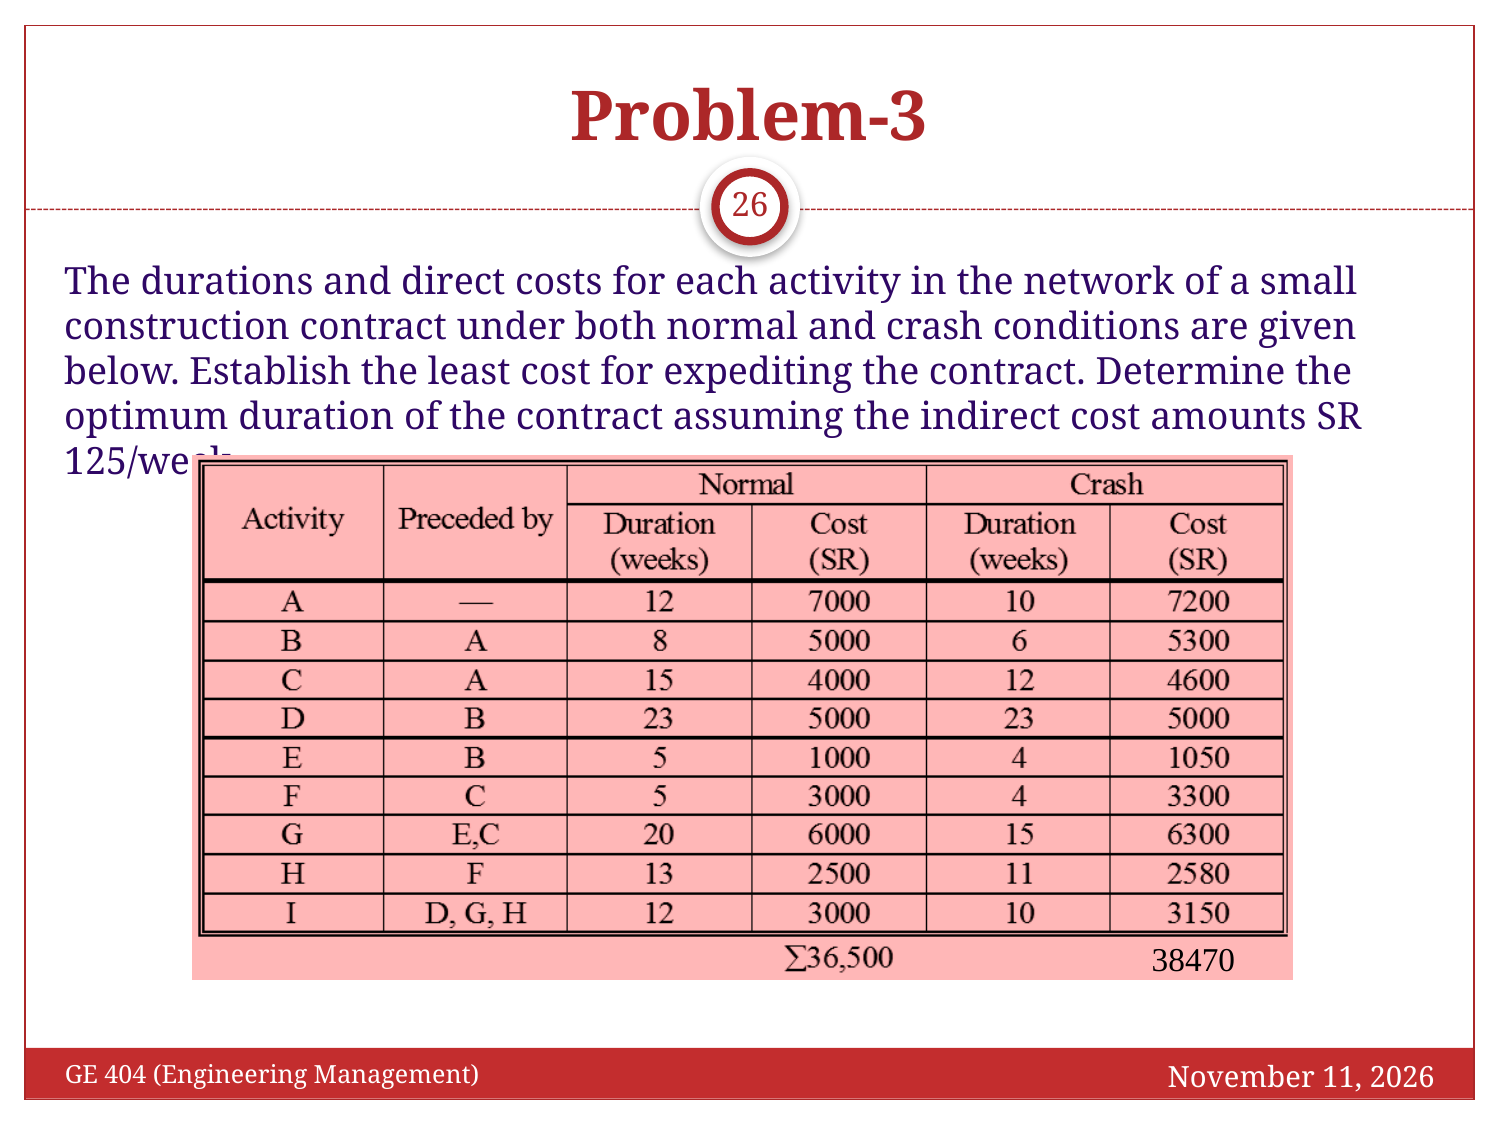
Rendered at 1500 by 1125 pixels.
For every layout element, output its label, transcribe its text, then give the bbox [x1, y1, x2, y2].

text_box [192, 454, 1338, 981]
footer GE 404 (Engineering Management) [50, 1051, 638, 1112]
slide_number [950, 1050, 1450, 1111]
title Problem-3 [49, 37, 1450, 162]
slide_number 26 [712, 169, 788, 243]
text_box The durations and direct costs for each activity in the network of a small construction contract under both normal and crash conditions are given below. Establish the least cost for expediting the contract. Determine the optimum duration of the contract assuming the indirect cost amounts SR 125/week. [49, 250, 1437, 490]
